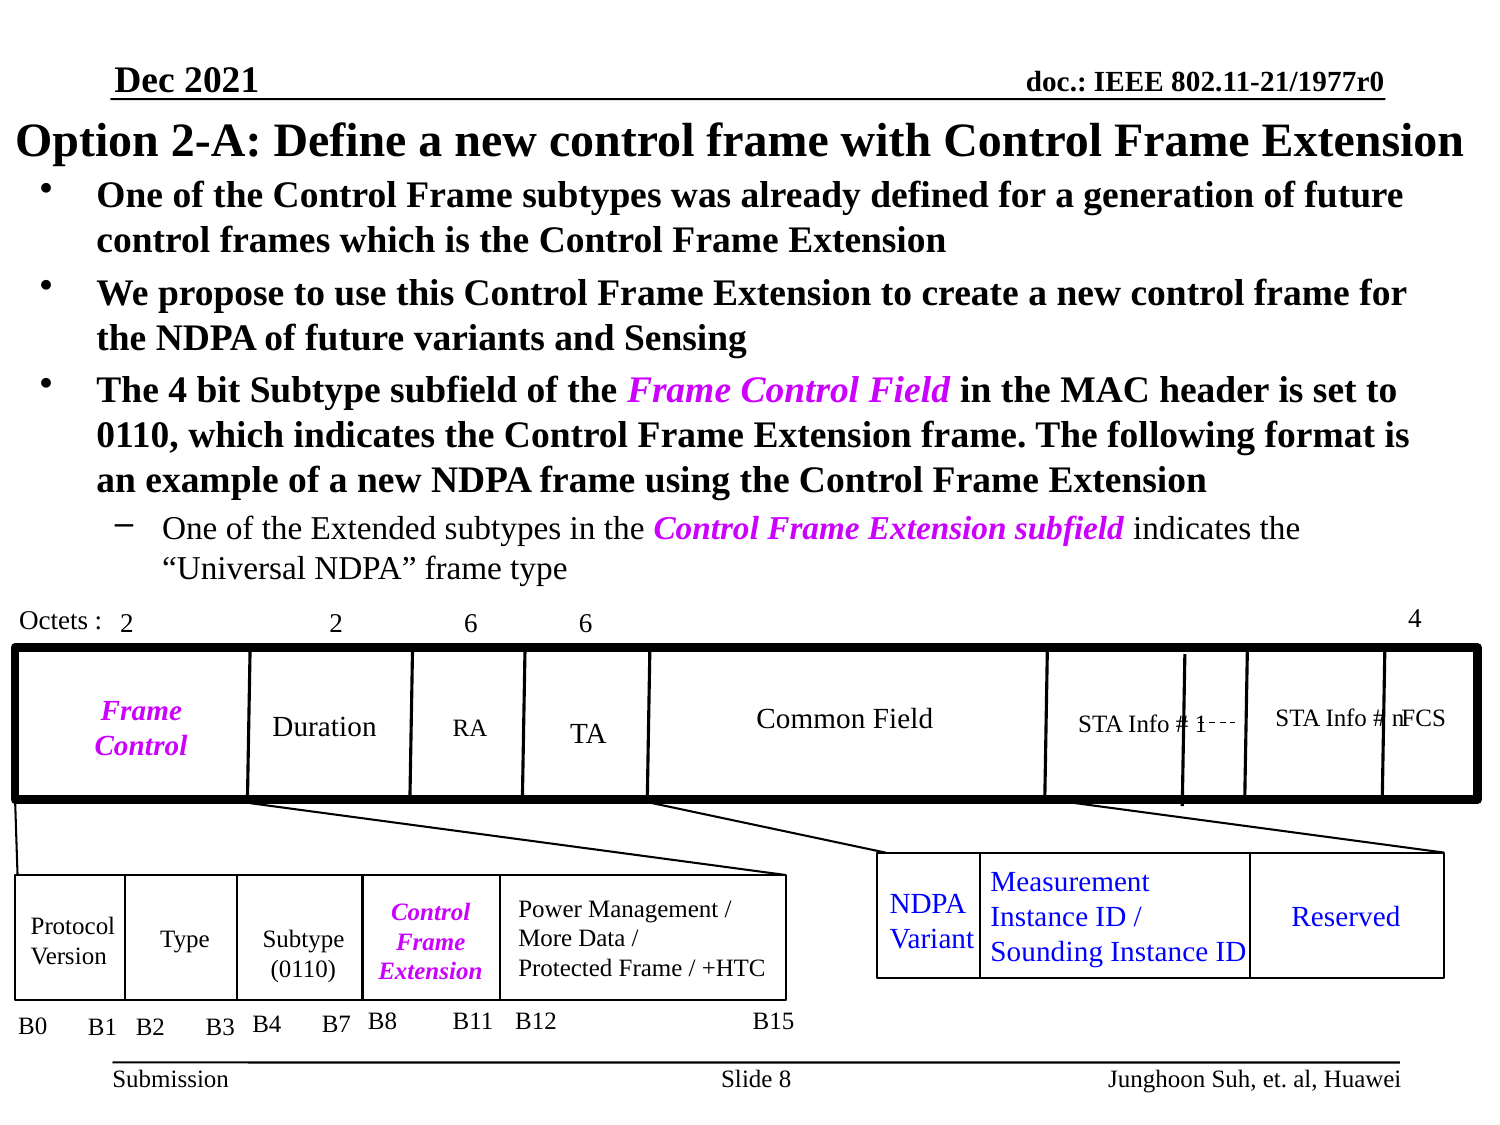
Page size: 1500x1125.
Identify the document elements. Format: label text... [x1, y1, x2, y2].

slide_number Slide 8 [712, 1061, 800, 1093]
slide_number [114, 54, 265, 87]
title Option 2-A: Define a new control frame with Control Frame Extension [0, 87, 1500, 188]
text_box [2, 599, 1478, 1049]
footer Junghoon Suh, et. al, Huawei [1104, 1061, 1402, 1093]
list One of the Control Frame subtypes was already defined for a generation of future control frames which is the Control Frame Extension We propose to use this Control Frame Extension to create a new control frame for the NDPA of future variants and Sensing The 4 bit Subtype subfield of the Frame Control Field in the MAC header is set to 0110, which indicates the Control Frame Extension frame. The following format is an example of a new NDPA frame using the Control Frame Extension One of the Extended subtypes in the Control Frame Extension subfield indicates the “Universal NDPA” frame type [24, 188, 1463, 598]
